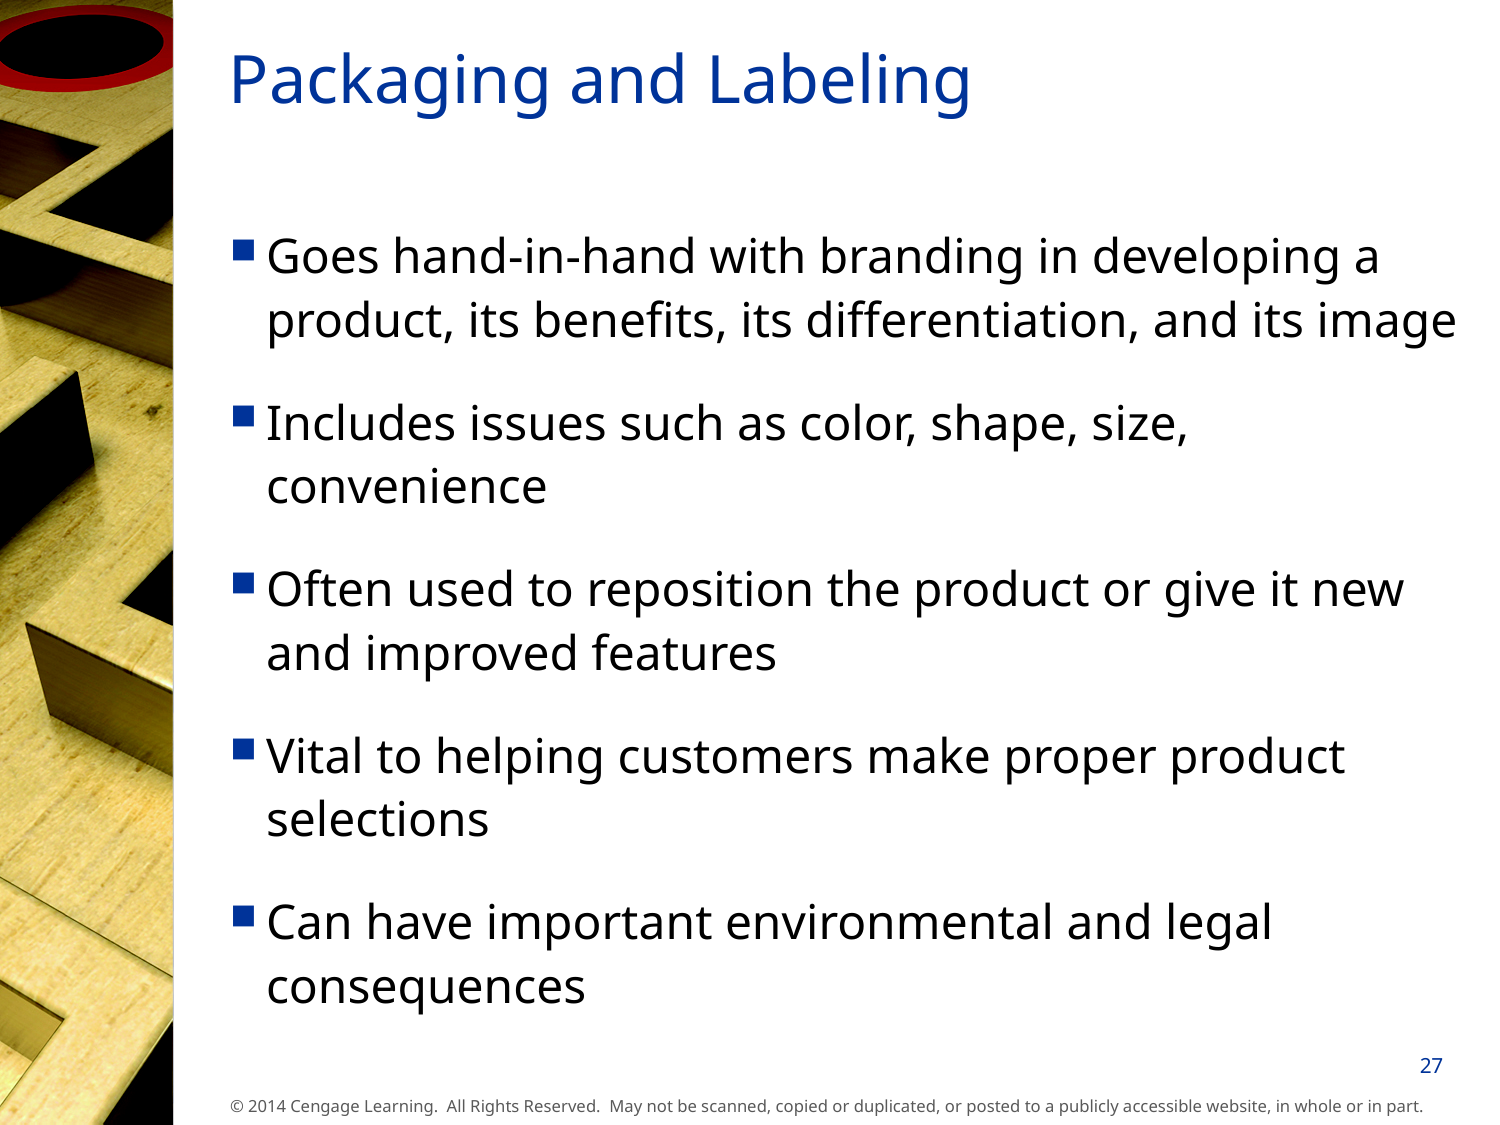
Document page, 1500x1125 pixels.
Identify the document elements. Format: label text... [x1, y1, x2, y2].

picture [0, 0, 174, 1125]
slide_number 27 [1386, 1037, 1478, 1097]
title Packaging and Labeling [213, 29, 1454, 213]
list Goes hand-in-hand with branding in developing a product, its benefits, its differentiation, and its image Includes issues such as color, shape, size, convenience Often used to reposition the product or give it new and improved features Vital to helping customers make proper product selections Can have important environmental and legal consequences [215, 212, 1478, 1075]
